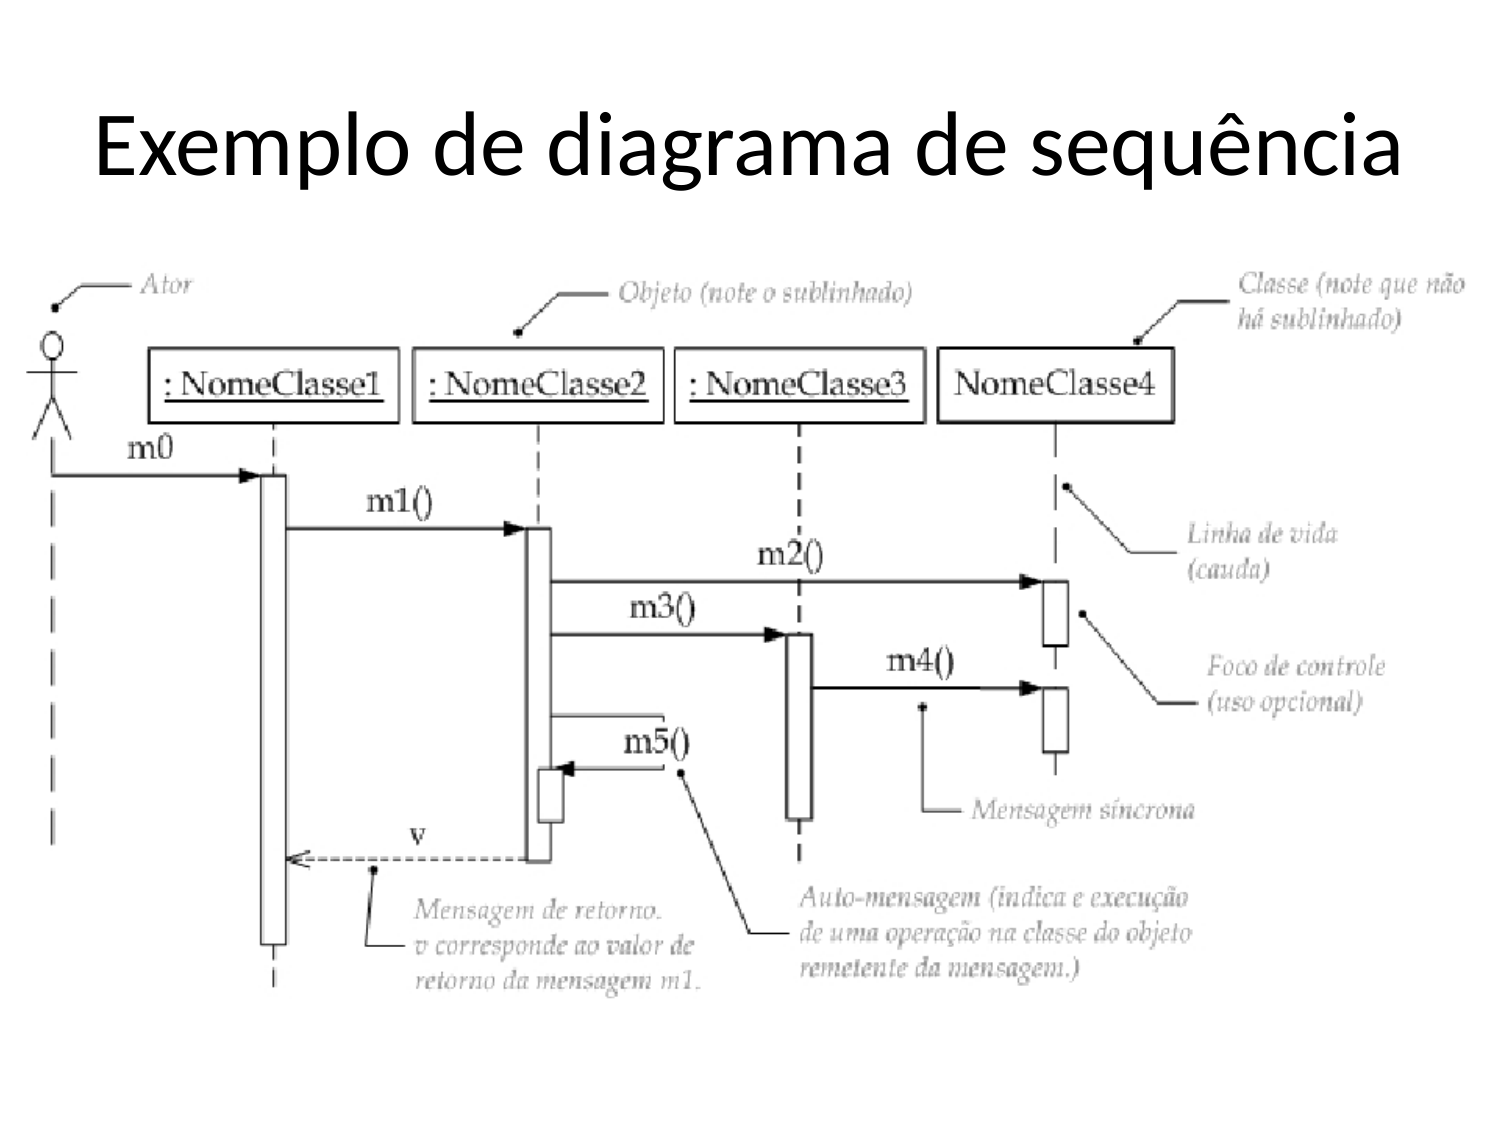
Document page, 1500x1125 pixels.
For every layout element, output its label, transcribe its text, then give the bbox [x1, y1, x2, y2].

picture [26, 260, 1474, 1000]
title Exemplo de diagrama de sequência [75, 45, 1425, 233]
